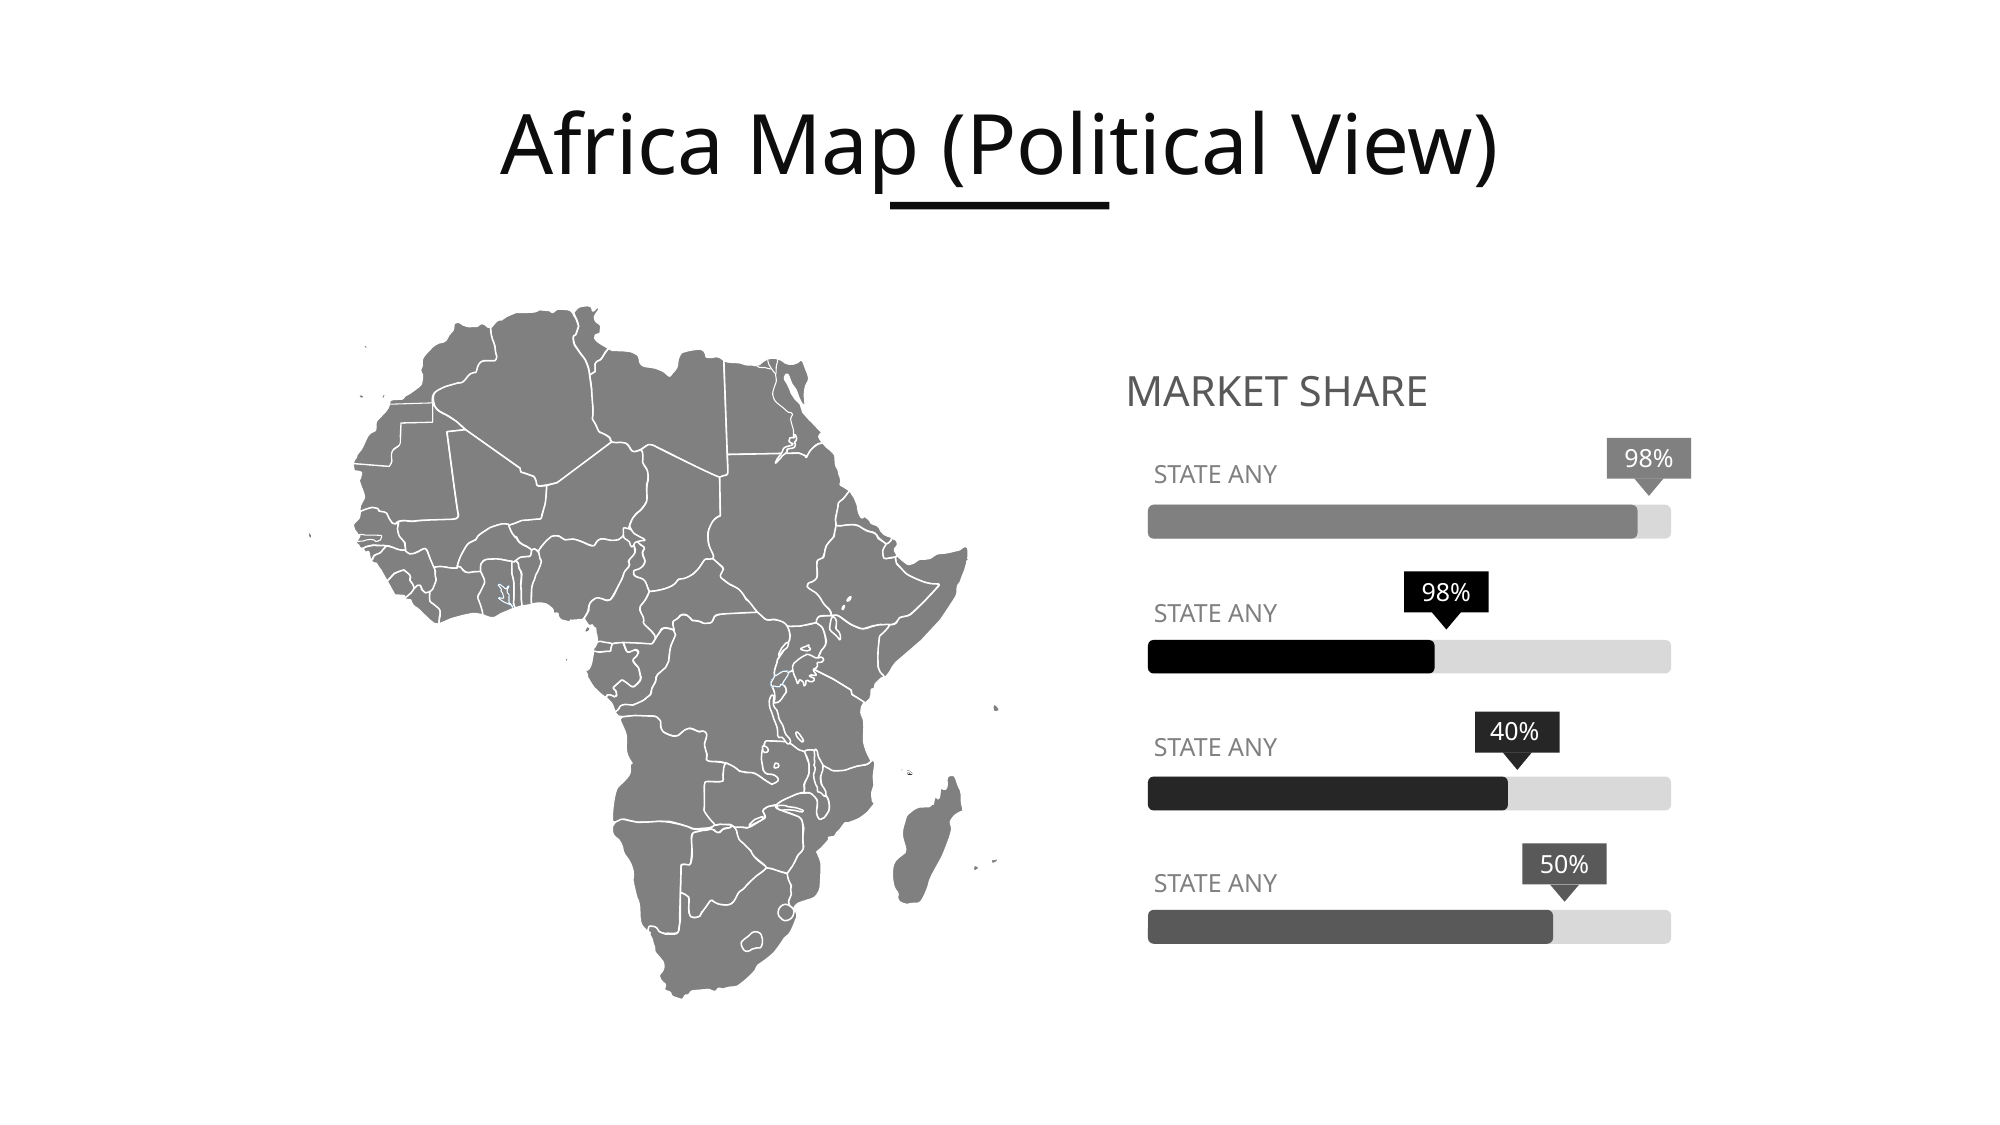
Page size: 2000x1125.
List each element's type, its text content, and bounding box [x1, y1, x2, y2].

text_box [1633, 504, 1672, 539]
text_box [1504, 776, 1672, 811]
text_box STATE ANY [1146, 723, 1407, 784]
text_box 98% [1410, 576, 1482, 631]
text_box STATE ANY [1146, 590, 1407, 651]
text_box [1522, 843, 1529, 885]
text_box [1404, 571, 1489, 613]
text_box 50% [1529, 840, 1600, 895]
text_box [1147, 776, 1508, 811]
text_box [1548, 909, 1672, 944]
text_box [1147, 909, 1554, 944]
text_box STATE ANY [1146, 860, 1407, 920]
text_box [1475, 711, 1479, 753]
text_box [888, 200, 1111, 211]
text_box [1558, 895, 1571, 902]
text_box MARKET SHARE [1125, 343, 1717, 437]
text_box 40% [1479, 708, 1551, 762]
text_box Africa Map (Political View) [0, 96, 2000, 187]
text_box [1147, 639, 1435, 674]
text_box [1551, 711, 1560, 753]
text_box [1634, 478, 1664, 496]
text_box [1600, 843, 1607, 885]
text_box 98% [1613, 442, 1685, 497]
text_box [1510, 762, 1524, 770]
text_box [1147, 504, 1638, 539]
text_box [307, 305, 1000, 1000]
text_box [1606, 437, 1692, 479]
text_box [1430, 639, 1672, 674]
text_box STATE ANY [1146, 450, 1407, 511]
